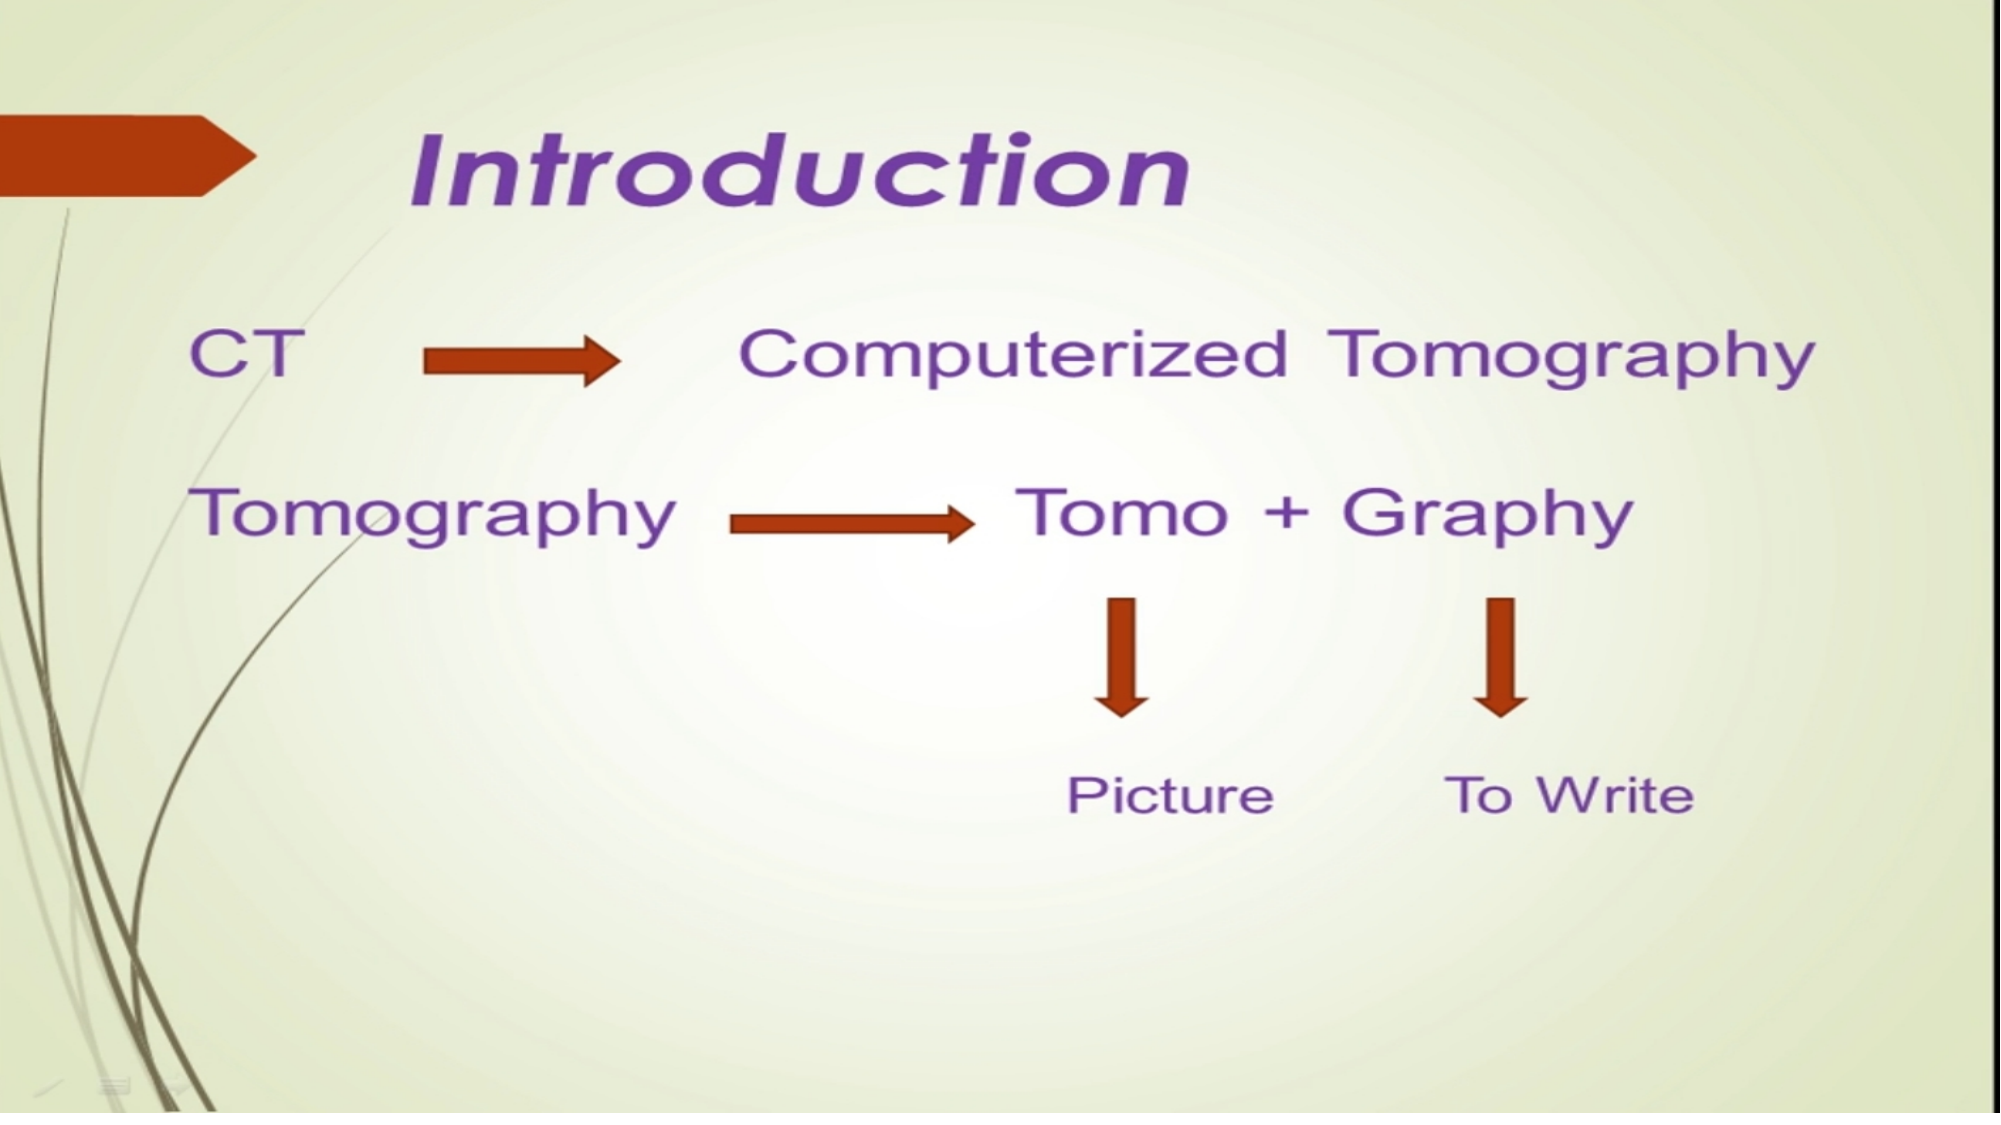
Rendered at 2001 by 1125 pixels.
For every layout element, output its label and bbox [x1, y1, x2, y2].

list [0, 0, 2000, 1113]
